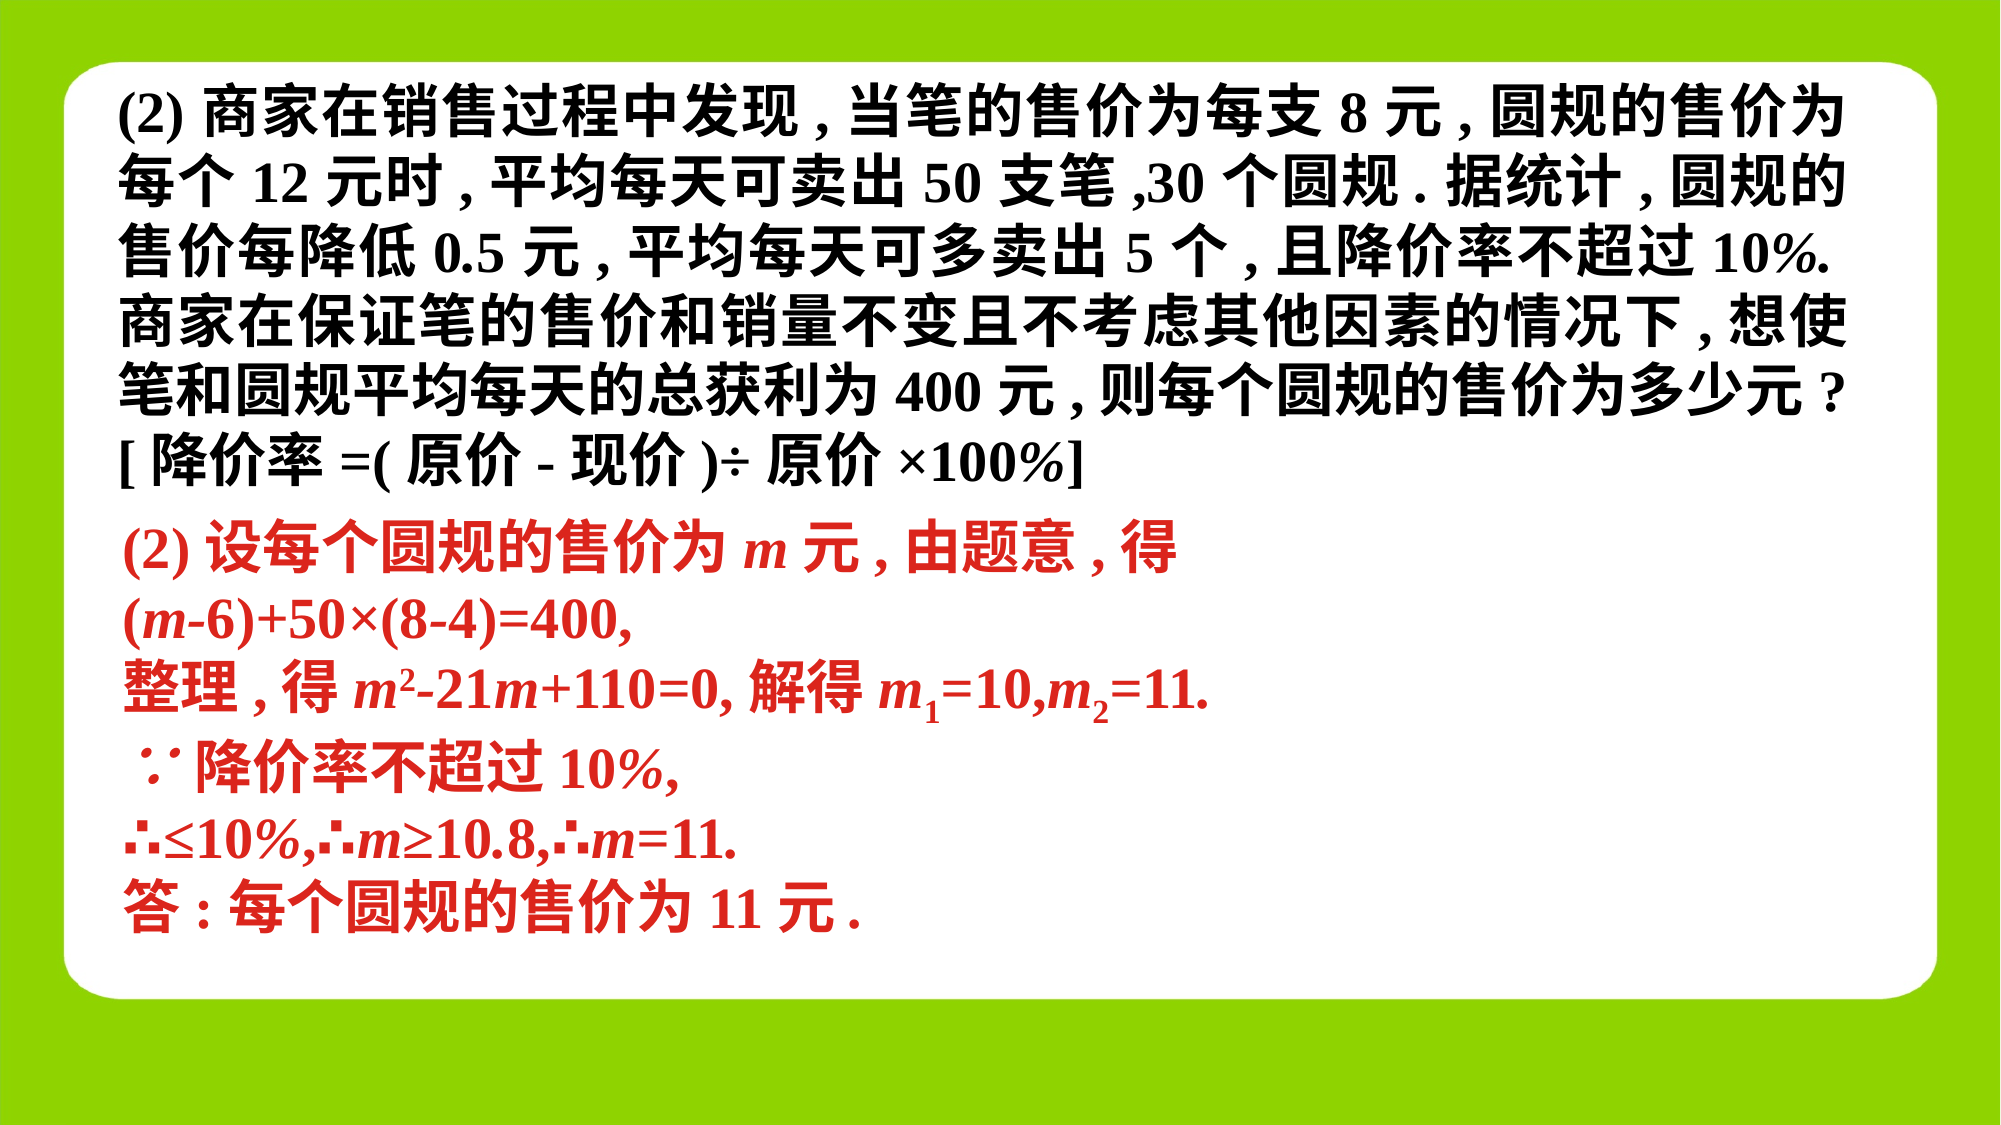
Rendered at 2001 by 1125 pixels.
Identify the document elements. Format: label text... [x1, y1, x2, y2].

picture [0, 0, 2001, 1125]
text_box (2)商家在销售过程中发现,当笔的售价为每支8元,圆规的售价为每个12元时,平均每天可卖出50支笔,30个圆规.据统计,圆规的售价每降低0.5元,平均每天可多卖出5个,且降价率不超过10%.商家在保证笔的售价和销量不变且不考虑其他因素的情况下,想使笔和圆规平均每天的总获利为400元,则每个圆规的售价为多少元?[降价率=(原价-现价)÷原价×100%] [102, 66, 1863, 501]
